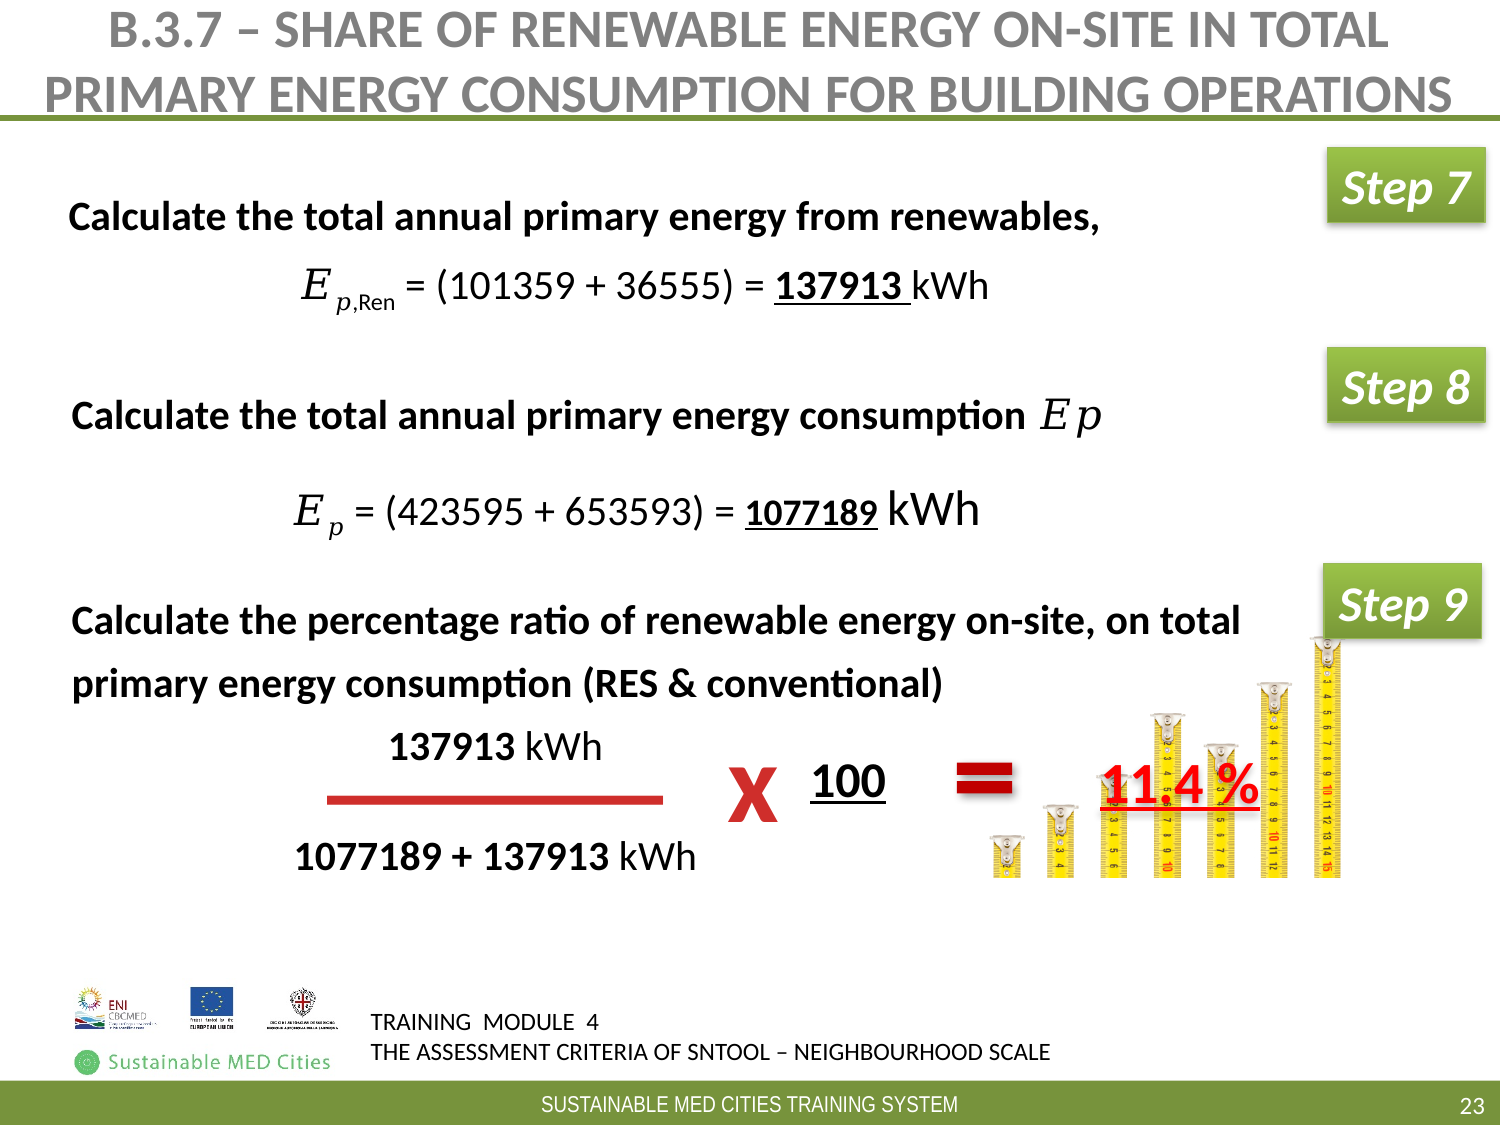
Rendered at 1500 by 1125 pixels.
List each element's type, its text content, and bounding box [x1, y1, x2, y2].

text_box 𝐸𝑝 = (423595 + 653593) = 1077189 kWh [275, 468, 996, 548]
title B.3.7 – SHARE OF RENEWABLE ENERGY ON-SITE IN TOTAL PRIMARY ENERGY CONSUMPTION FOR BUILDING OPERATIONS [0, 0, 1500, 117]
picture [62, 978, 356, 1080]
text_box Calculate the percentage ratio of renewable energy on-site, on total primary energy consumption (RES & conventional) [56, 585, 1355, 713]
text_box Calculate the total annual primary energy consumption 𝐸𝑝 [56, 380, 1327, 545]
text_box Calculate the total annual primary energy from renewables, [53, 181, 1339, 246]
text_box Step 8 [1327, 347, 1486, 423]
text_box Step 7 [1327, 147, 1486, 223]
text_box Step 9 [1323, 563, 1482, 639]
text_box [955, 761, 972, 777]
text_box 100 [795, 740, 902, 815]
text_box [271, 669, 720, 887]
text_box [955, 779, 972, 796]
text_box x [726, 702, 795, 853]
slide_number 23 [1399, 1074, 1500, 1125]
text_box 𝐸𝑝,Ren = (101359 + 36555) = 137913 kWh [282, 250, 1005, 323]
picture [977, 628, 1355, 878]
